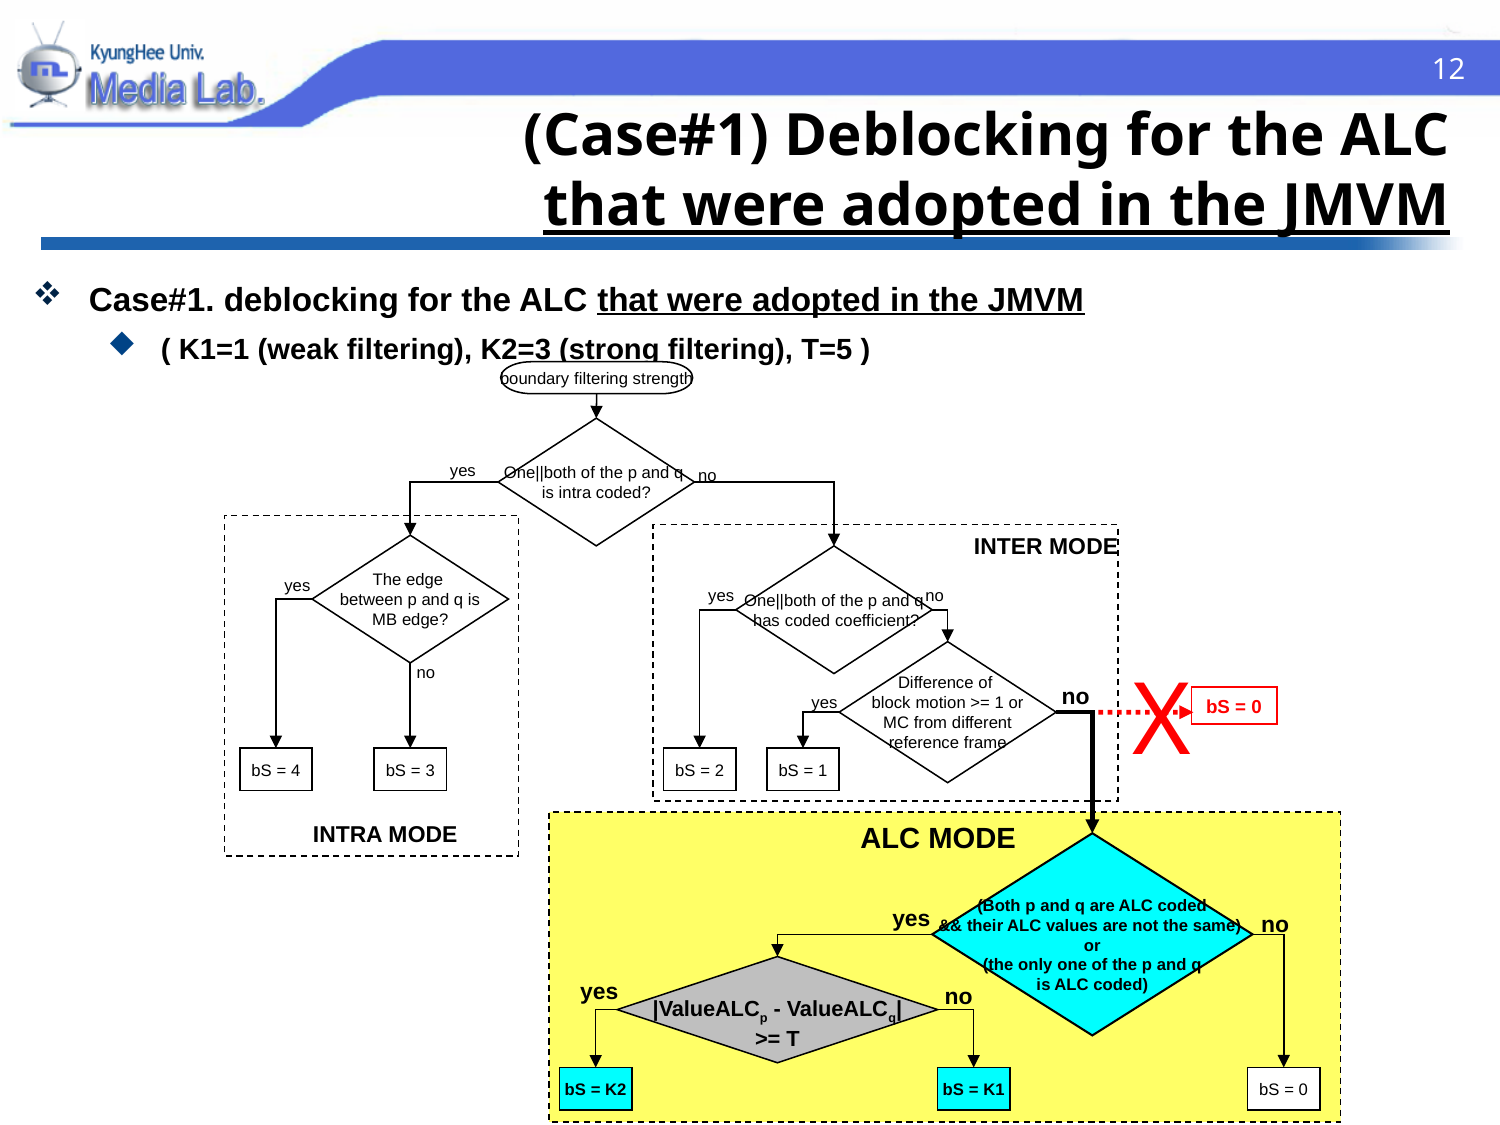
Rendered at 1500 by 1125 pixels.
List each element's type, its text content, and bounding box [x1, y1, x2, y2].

picture [41, 237, 1500, 250]
slide_number 12 [1403, 42, 1481, 93]
picture [0, 0, 1500, 138]
title (Case#1) Deblocking for the ALC that were adopted in the JMVM [312, 101, 1465, 233]
list Case#1. deblocking for the ALC that were adopted in the JMVM ( K1=1 (weak filtering), K2=3 (strong filtering), T=5 ) [17, 262, 1483, 1107]
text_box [224, 361, 1341, 1123]
